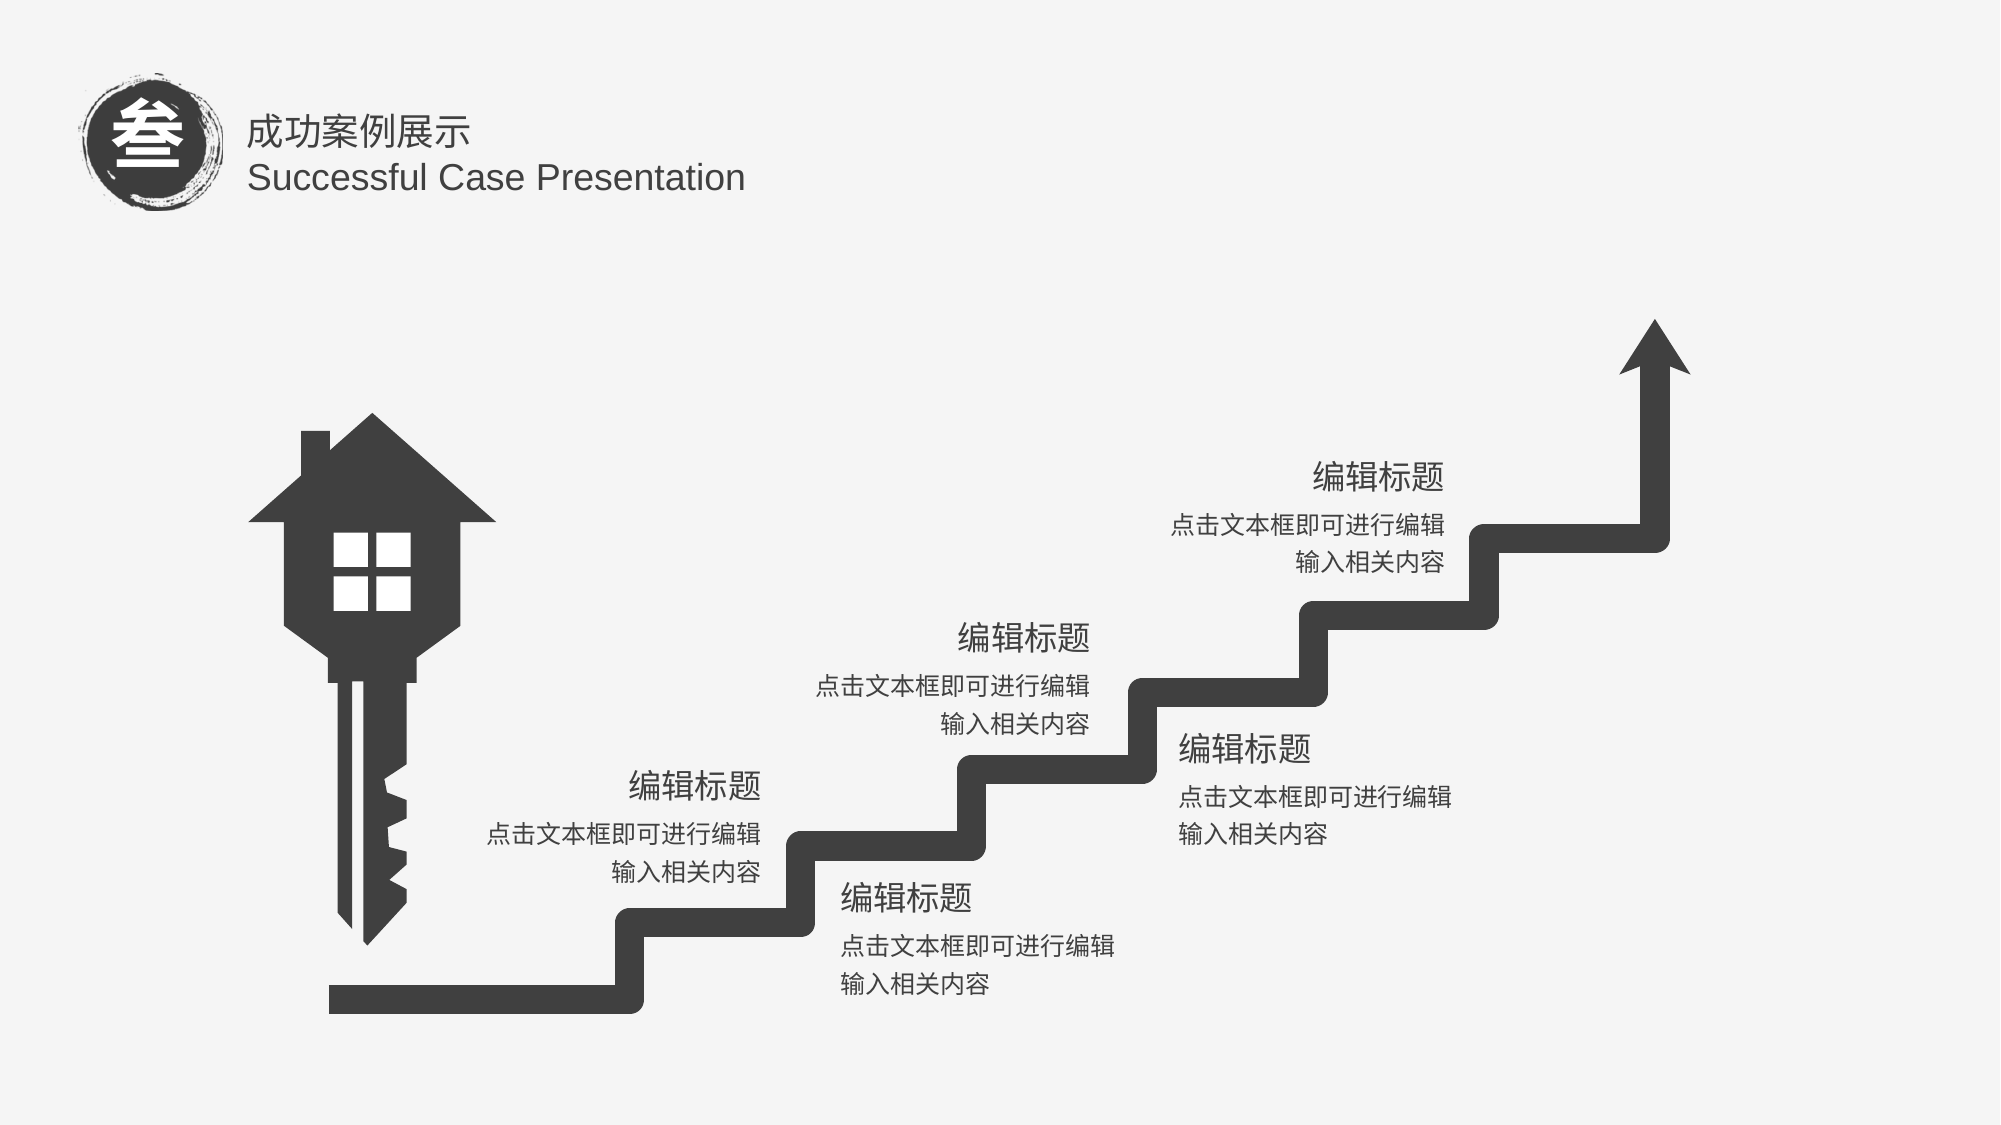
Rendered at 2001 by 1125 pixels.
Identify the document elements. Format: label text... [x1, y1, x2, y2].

picture [78, 73, 223, 211]
text_box 成功案例展示 [232, 66, 1218, 161]
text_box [248, 412, 328, 946]
text_box Successful Case Presentation [232, 145, 1017, 206]
text_box 点击文本框即可进行编辑输入相关内容 [825, 1000, 1132, 1006]
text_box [328, 318, 1691, 1000]
